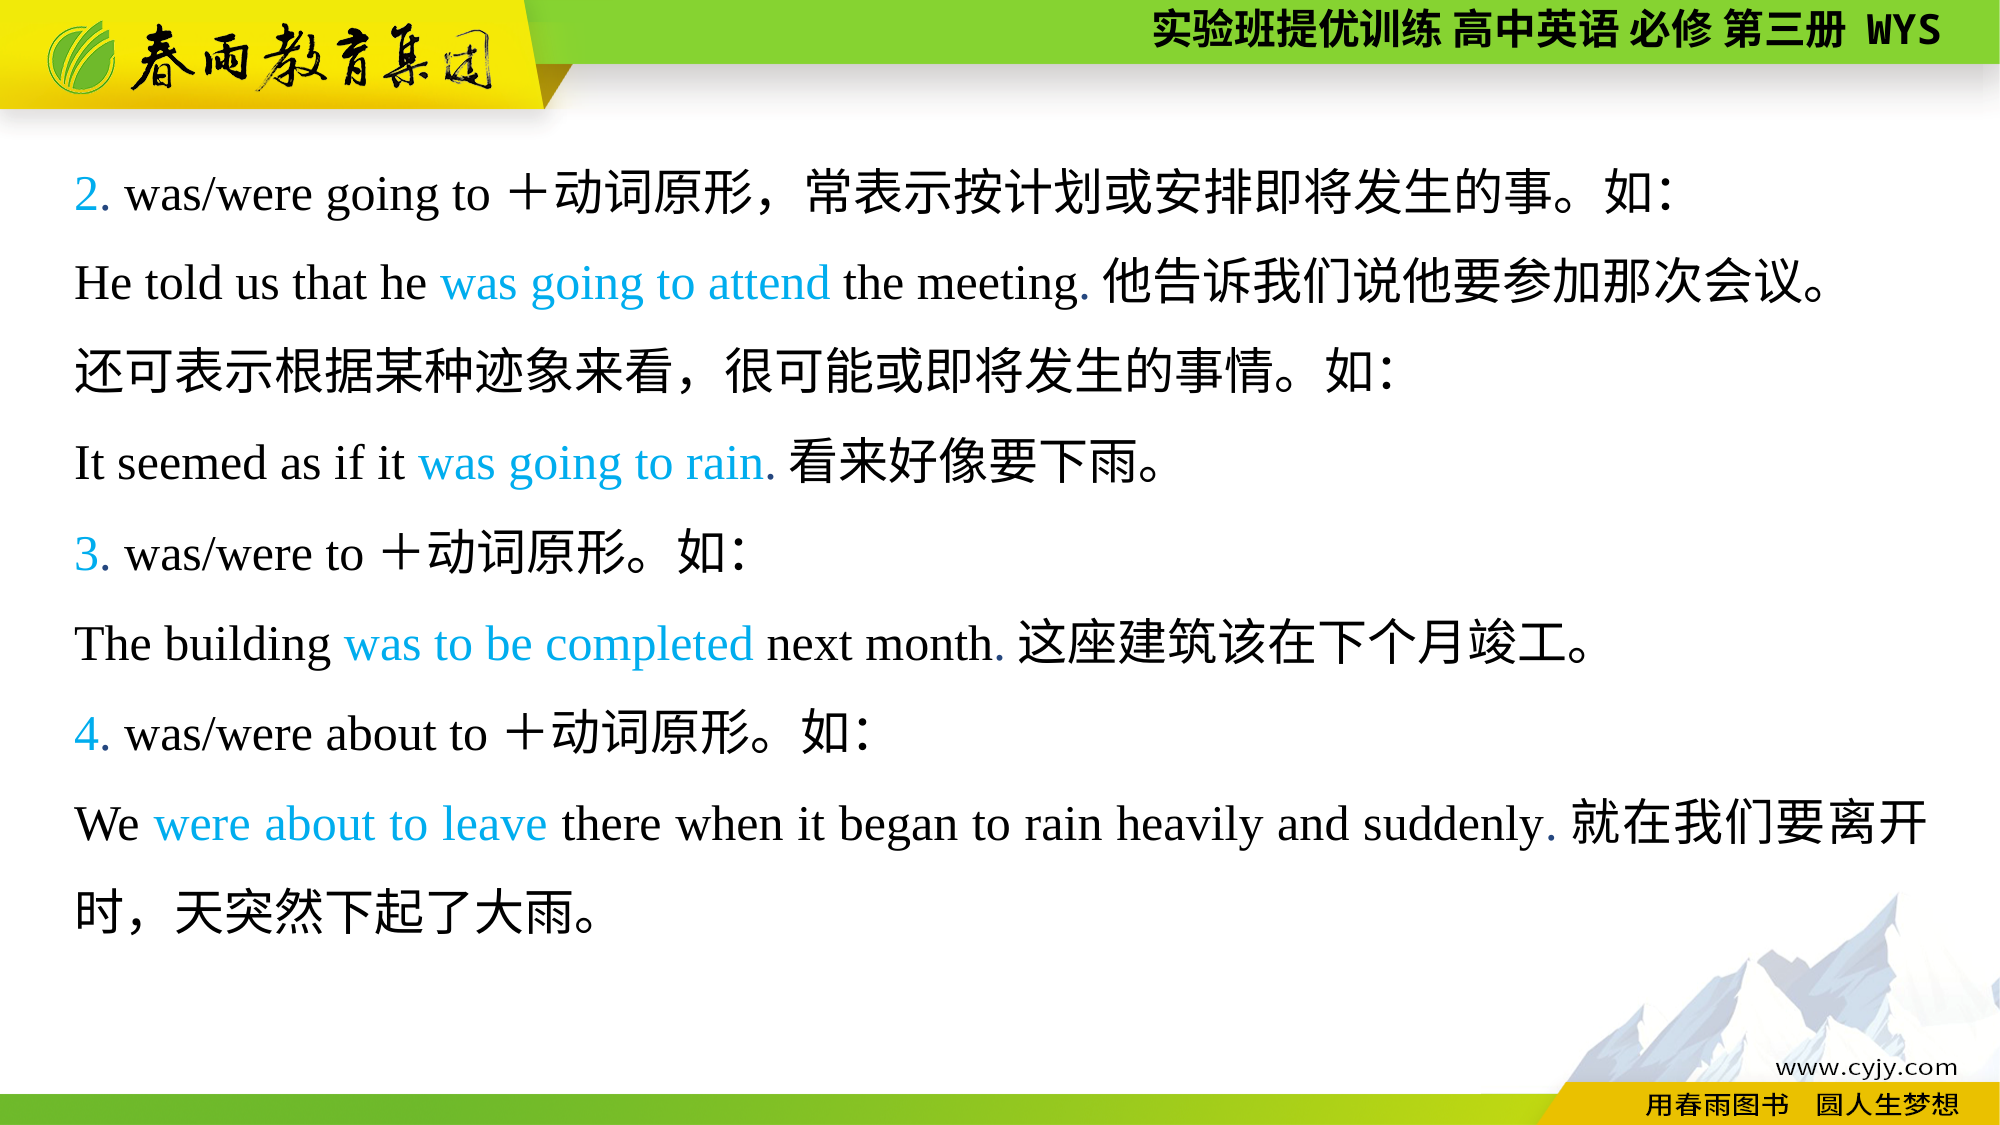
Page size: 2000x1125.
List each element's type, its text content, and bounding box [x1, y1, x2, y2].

picture [0, 0, 2000, 1125]
list 2. was/were going to＋动词原形，常表示按计划或安排即将发生的事。如： He told us that he was going to attend the meeting.他告诉我们说他要参加那次会议。 还可表示根据某种迹象来看，很可能或即将发生的事情。如： It seemed as if it was going to rain.看来好像要下雨。 3. was/were to＋动词原形。如： The building was to be completed next month.这座建筑该在下个月竣工。 4. was/were about to＋动词原形。如： We were about to leave there when it began to rain heavily and suddenly.就在我们要离开时，天突然下起了大雨。 [59, 122, 1944, 956]
